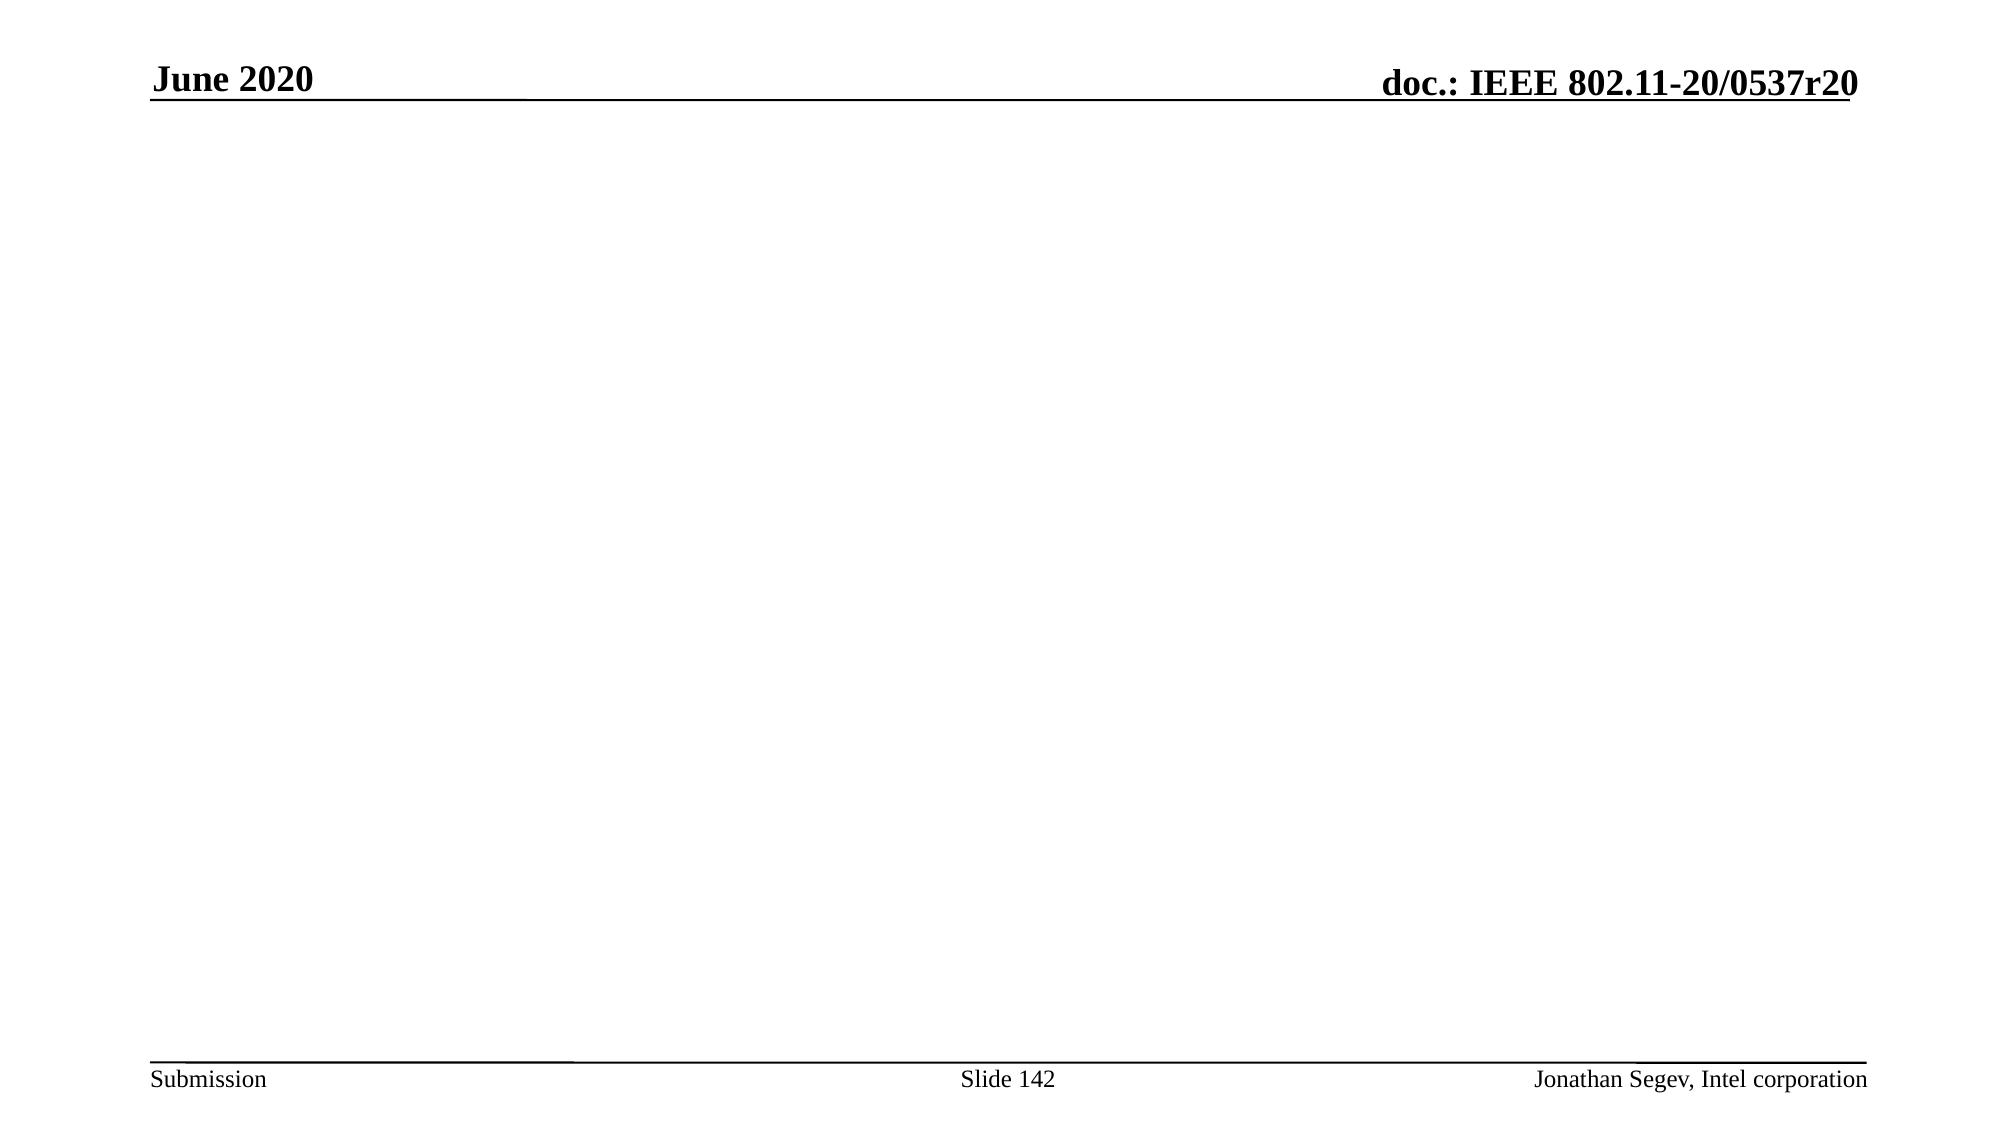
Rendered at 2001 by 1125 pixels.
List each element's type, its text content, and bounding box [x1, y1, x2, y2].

footer Jonathan Segev, Intel corporation [1171, 1061, 1869, 1093]
slide_number Slide 142 [950, 1061, 1067, 1123]
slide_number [152, 54, 563, 100]
